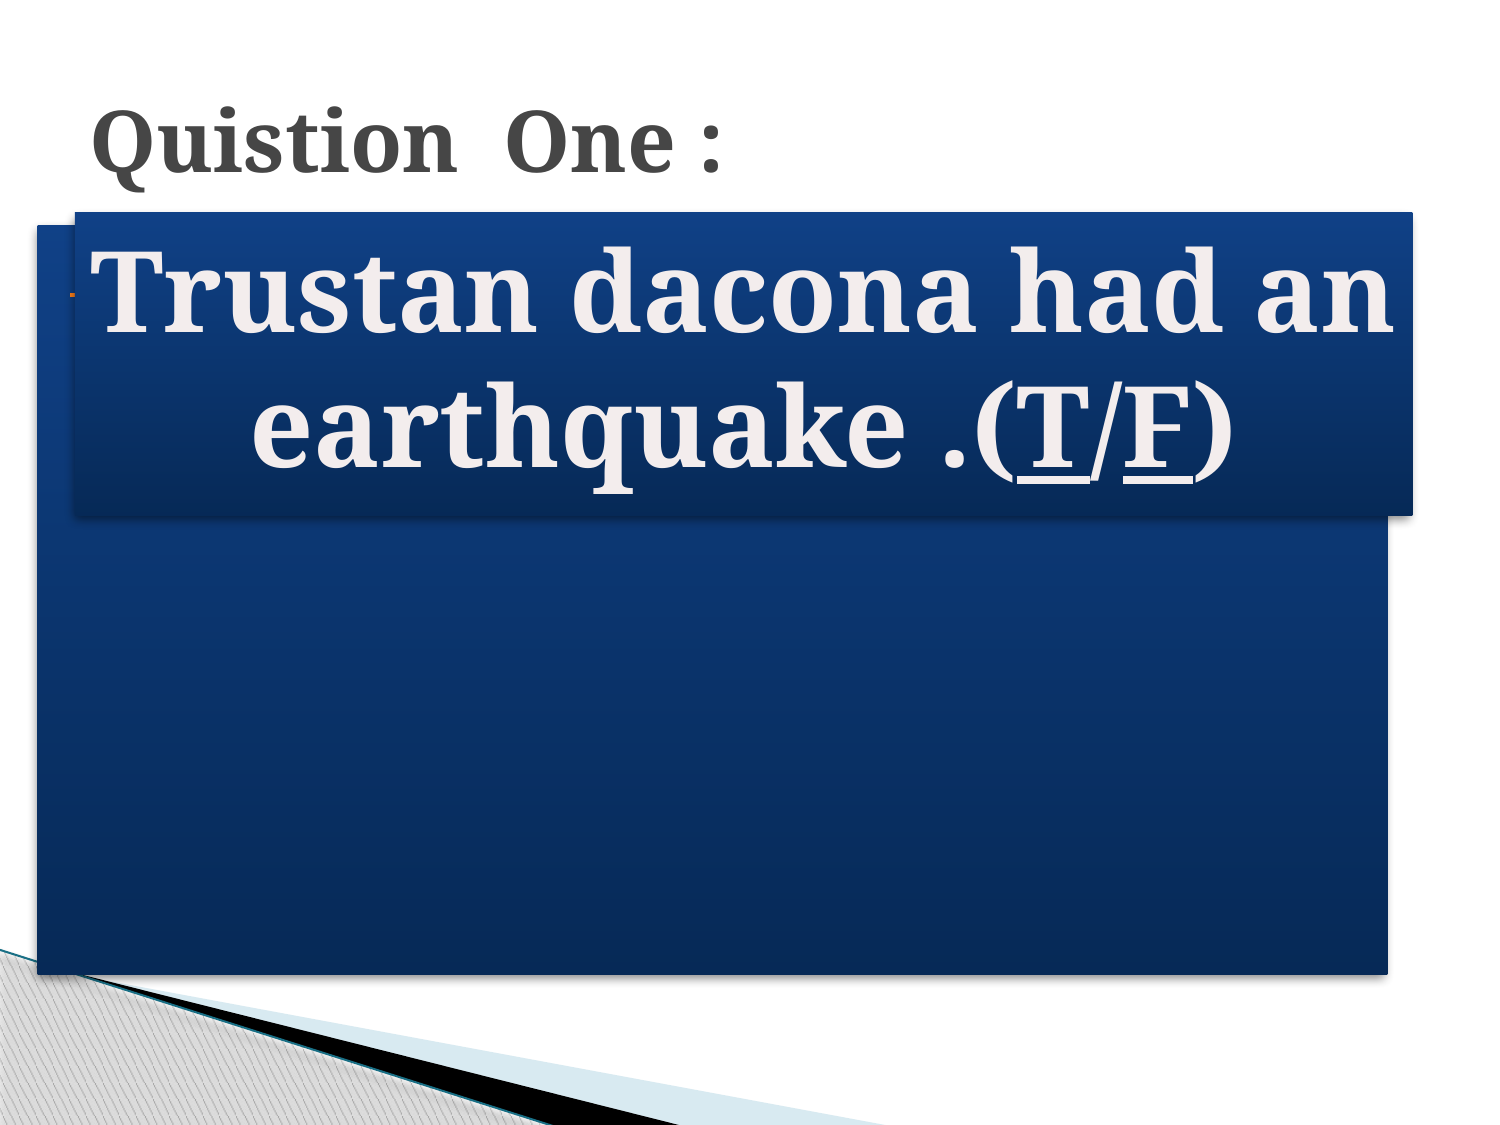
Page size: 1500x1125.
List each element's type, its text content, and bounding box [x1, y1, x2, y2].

title Quistion One : [75, 45, 1425, 233]
list [37, 224, 1388, 975]
text_box Trustan dacona had an earthquake .(T/F) [74, 212, 1413, 516]
